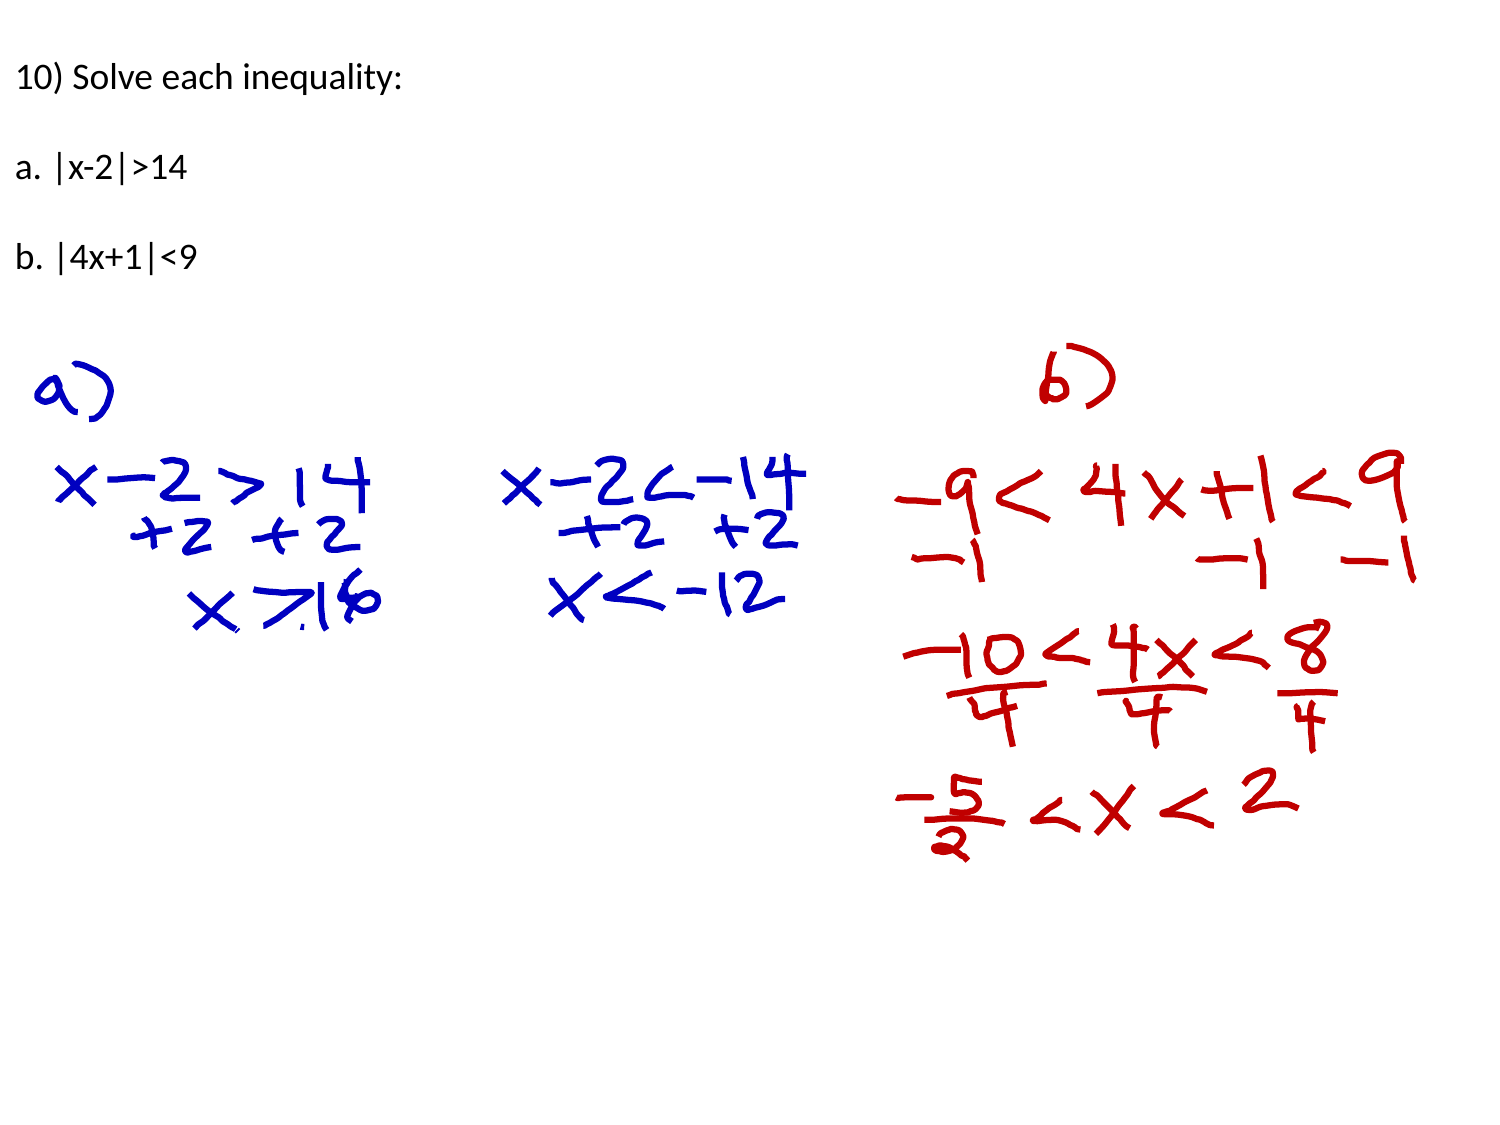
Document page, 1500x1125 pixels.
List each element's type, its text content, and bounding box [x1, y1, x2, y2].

text_box [971, 539, 983, 583]
text_box [1066, 345, 1114, 408]
text_box [274, 518, 285, 553]
text_box [1044, 630, 1091, 664]
text_box [324, 463, 359, 484]
text_box [605, 571, 665, 610]
text_box [549, 573, 602, 617]
text_box [503, 467, 540, 504]
text_box [36, 376, 78, 413]
text_box [789, 465, 807, 475]
text_box [1213, 632, 1270, 669]
text_box [1124, 700, 1155, 716]
text_box [56, 466, 75, 485]
text_box [949, 776, 982, 814]
text_box [193, 592, 234, 630]
text_box [1161, 789, 1215, 827]
text_box [1041, 351, 1068, 402]
text_box [1216, 471, 1231, 520]
text_box [1361, 452, 1406, 523]
text_box [895, 497, 942, 503]
text_box [1032, 799, 1081, 831]
text_box [1153, 695, 1163, 748]
text_box [1294, 470, 1351, 507]
text_box [911, 556, 965, 564]
text_box [550, 478, 592, 485]
text_box [985, 636, 1022, 673]
text_box [1095, 785, 1135, 835]
text_box [1143, 471, 1166, 500]
text_box [1150, 478, 1183, 520]
text_box [73, 363, 112, 420]
text_box [696, 478, 732, 482]
text_box [1314, 714, 1326, 723]
text_box [1165, 498, 1185, 517]
text_box [646, 466, 695, 499]
text_box [924, 817, 1005, 825]
text_box [596, 457, 634, 503]
text_box [1131, 625, 1138, 683]
text_box [522, 487, 541, 506]
text_box [1097, 686, 1208, 694]
text_box [723, 514, 737, 548]
text_box [550, 577, 568, 601]
text_box [1002, 691, 1014, 747]
text_box [1286, 621, 1329, 672]
text_box [756, 511, 798, 547]
text_box 10) Solve each inequality: a. |x-2|>14 b. |4x+1|<9 [0, 0, 750, 285]
text_box [1222, 487, 1254, 491]
text_box [107, 476, 156, 481]
text_box [1196, 557, 1248, 561]
text_box [1155, 639, 1176, 659]
text_box [1243, 769, 1299, 811]
text_box [184, 520, 212, 554]
text_box [253, 588, 313, 627]
text_box [1161, 709, 1171, 713]
text_box [933, 828, 969, 862]
text_box [143, 517, 153, 532]
text_box [161, 459, 201, 500]
text_box [218, 470, 262, 504]
text_box [1082, 464, 1116, 493]
text_box [766, 456, 787, 476]
text_box [317, 518, 361, 551]
text_box [75, 486, 96, 506]
text_box [339, 586, 346, 600]
text_box [283, 532, 299, 536]
text_box [1340, 558, 1389, 564]
text_box [1309, 701, 1315, 753]
text_box [1110, 624, 1132, 648]
text_box [721, 572, 731, 616]
text_box [1201, 488, 1220, 492]
text_box [1157, 639, 1197, 678]
text_box [1118, 486, 1126, 495]
text_box [57, 466, 97, 503]
text_box [1009, 704, 1018, 709]
text_box [320, 582, 328, 631]
text_box [968, 697, 1004, 718]
text_box [946, 682, 1047, 697]
text_box [362, 478, 371, 484]
text_box [1277, 691, 1338, 695]
text_box [735, 572, 786, 611]
text_box [1295, 705, 1309, 721]
text_box [960, 633, 971, 678]
text_box [1255, 538, 1265, 590]
text_box [1137, 641, 1149, 651]
text_box [568, 601, 585, 621]
text_box [1114, 813, 1130, 829]
text_box [356, 457, 363, 514]
text_box [297, 468, 304, 507]
text_box [742, 456, 754, 500]
text_box [251, 534, 274, 541]
text_box [501, 470, 521, 486]
text_box [212, 612, 237, 630]
text_box [558, 528, 590, 534]
text_box [592, 526, 621, 530]
text_box [622, 516, 665, 547]
text_box [785, 453, 790, 511]
text_box [998, 470, 1050, 521]
text_box [188, 592, 212, 613]
text_box [1259, 455, 1274, 523]
text_box [903, 648, 961, 658]
text_box [344, 568, 379, 623]
text_box [132, 527, 173, 538]
text_box [714, 528, 726, 533]
text_box [1403, 535, 1416, 582]
text_box [150, 533, 156, 549]
text_box [1114, 463, 1122, 526]
text_box [676, 589, 707, 593]
text_box [1091, 791, 1114, 812]
text_box [947, 470, 979, 535]
text_box [586, 515, 599, 548]
